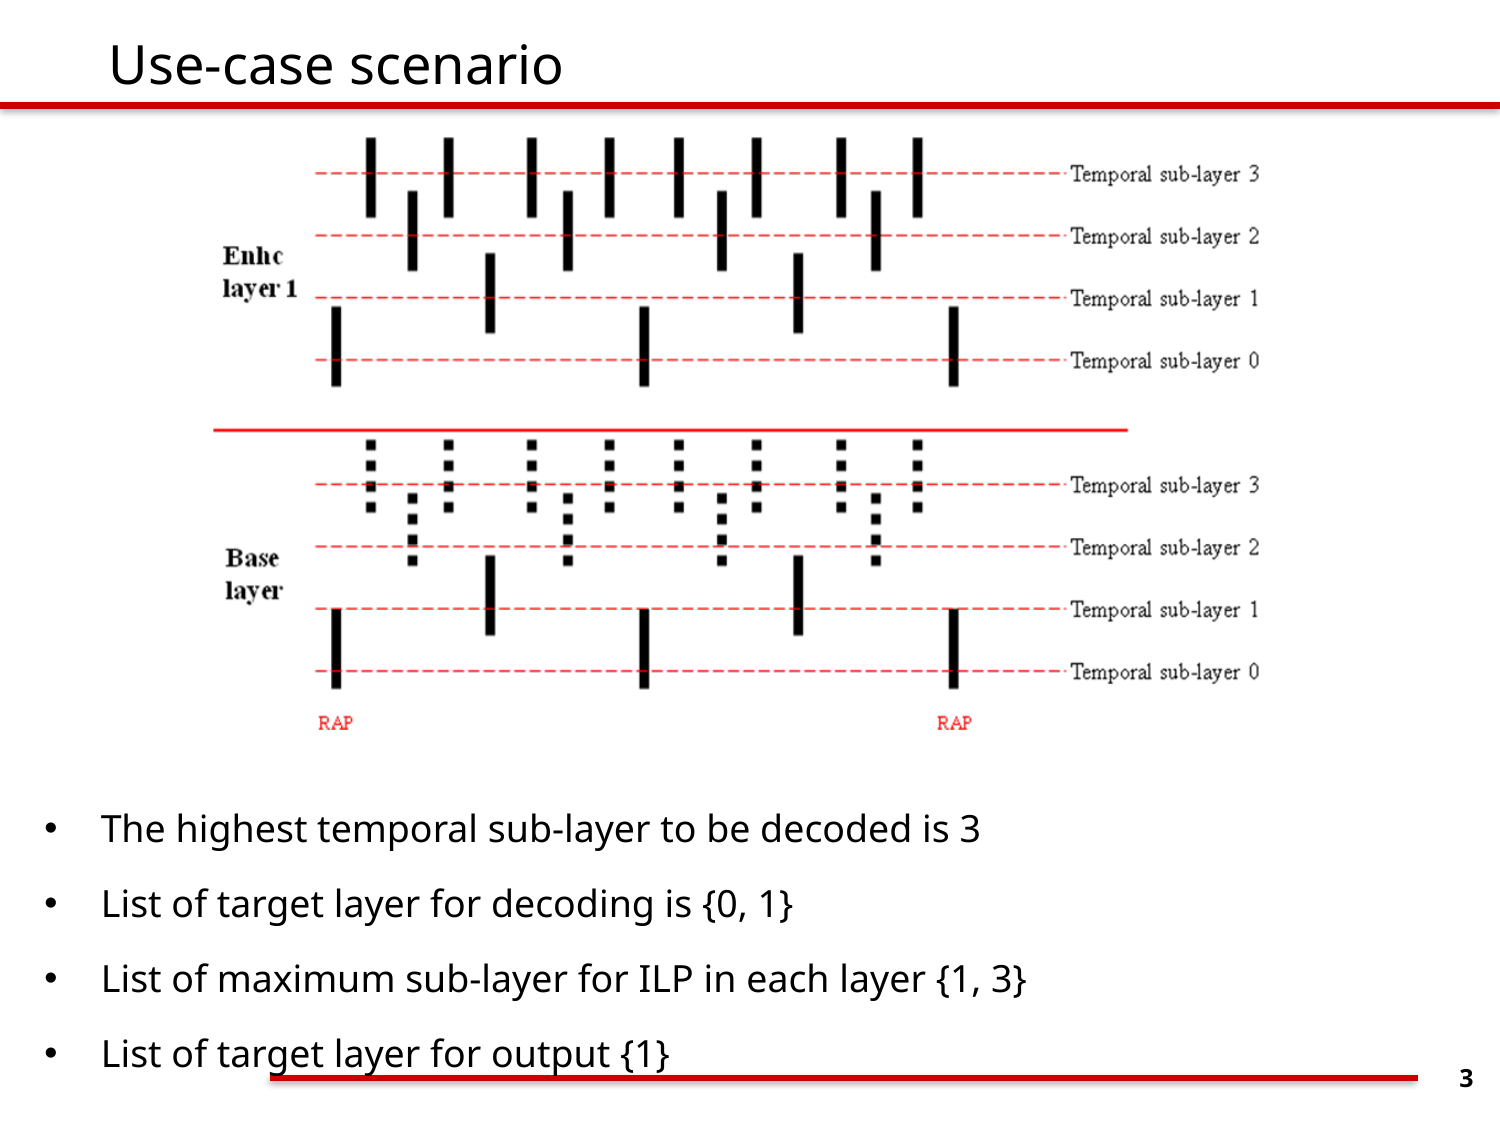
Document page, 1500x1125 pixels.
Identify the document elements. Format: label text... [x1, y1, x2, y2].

picture [206, 136, 1282, 752]
slide_number 3 [1417, 1054, 1489, 1114]
title Use-case scenario [93, 32, 1500, 94]
list The highest temporal sub-layer to be decoded is 3 List of target layer for decoding is {0, 1} List of maximum sub-layer for ILP in each layer {1, 3} List of target layer for output {1} [29, 774, 1471, 1114]
